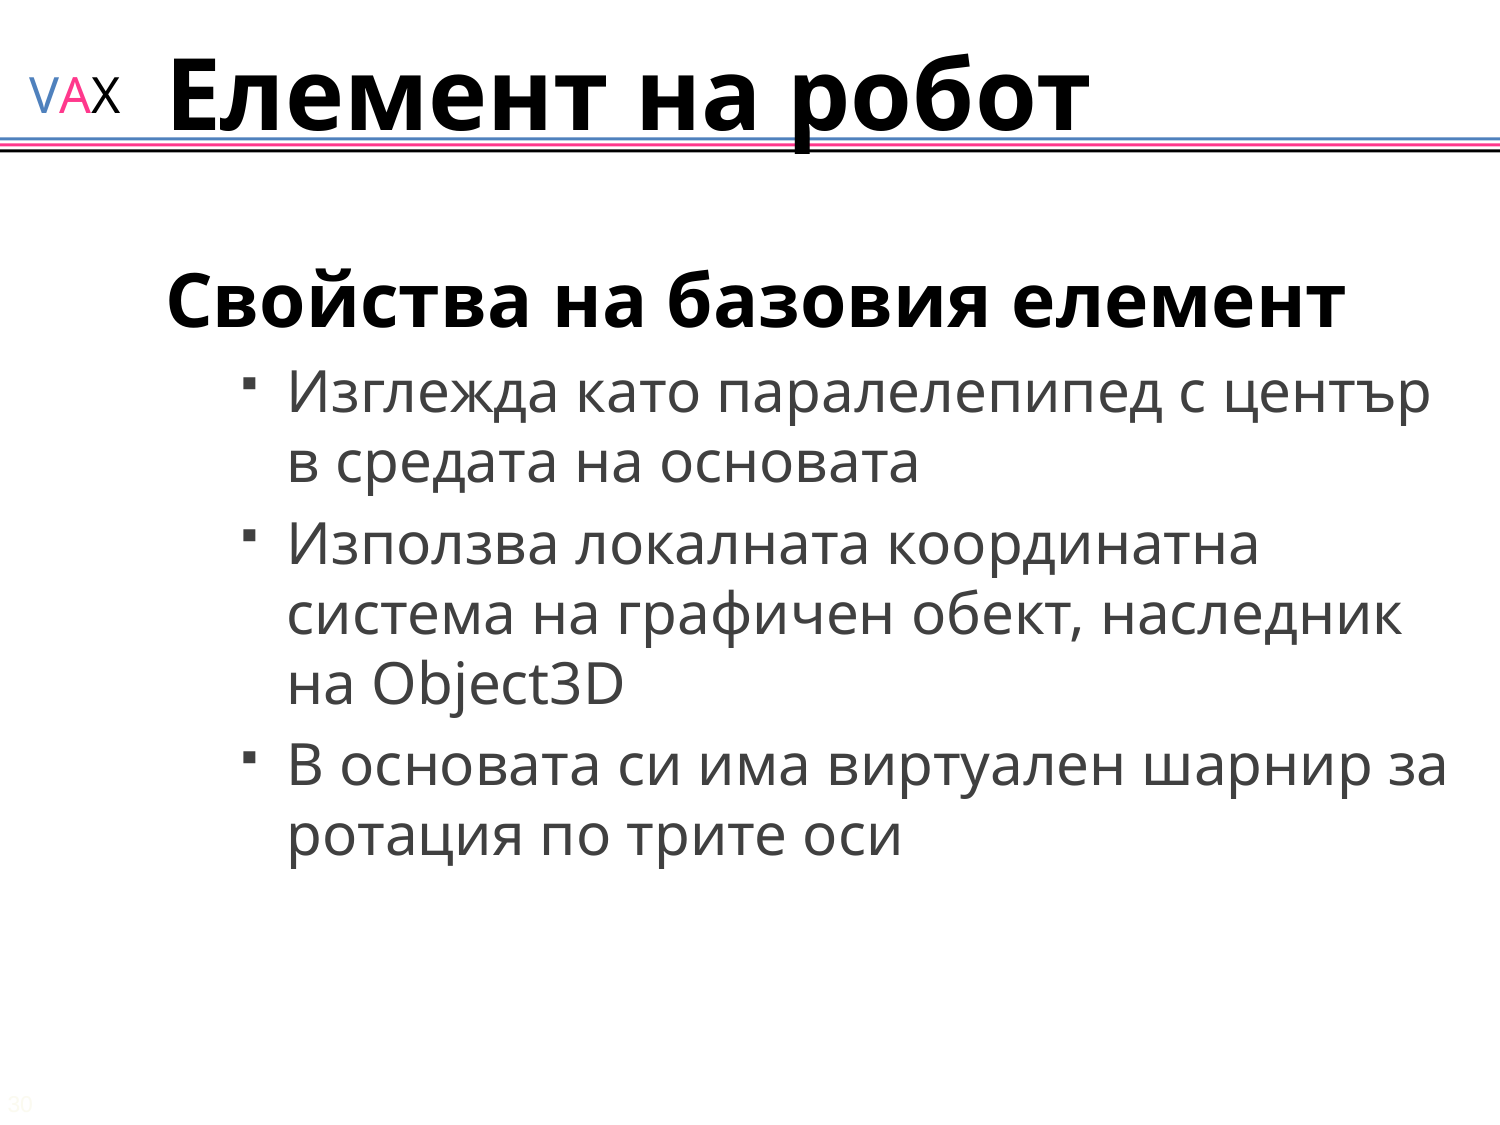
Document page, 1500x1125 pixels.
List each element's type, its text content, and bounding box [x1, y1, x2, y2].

title Елемент на робот [0, 37, 1500, 144]
list Свойства на базовия елемент Изглежда като паралелепипед с център в средата на основата Използва локалната координатна система на графичен обект, наследник на Object3D В основата си има виртуален шарнир за ротация по трите оси [150, 200, 1488, 1113]
